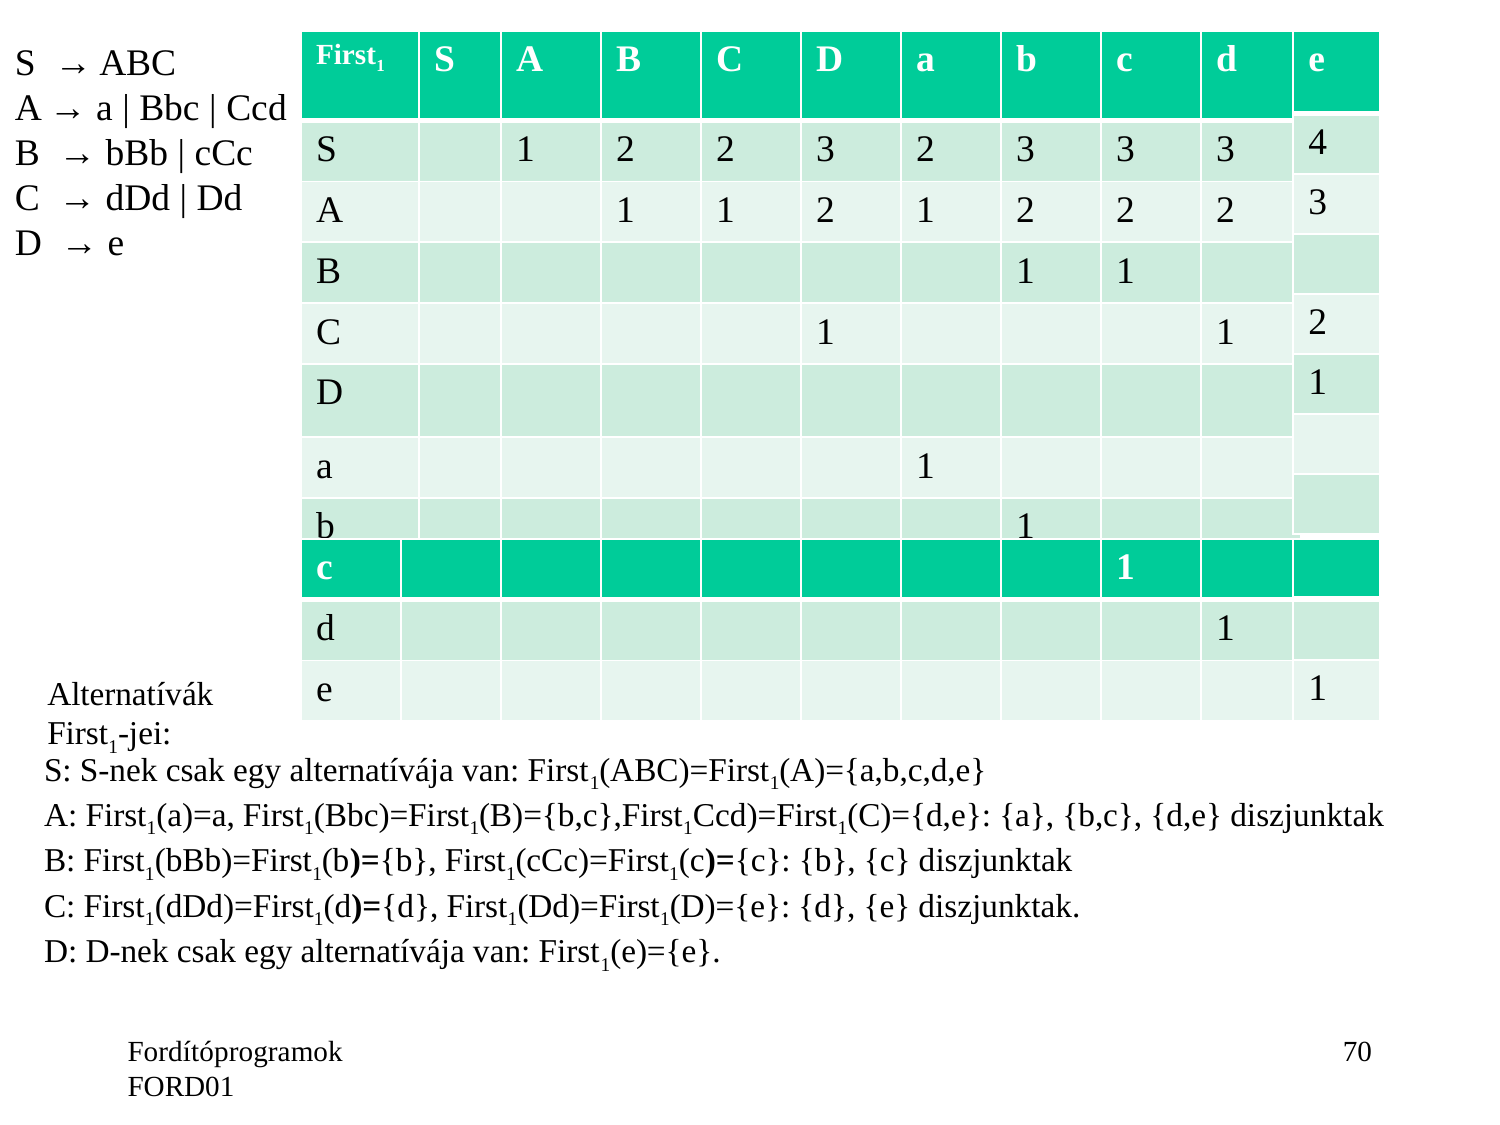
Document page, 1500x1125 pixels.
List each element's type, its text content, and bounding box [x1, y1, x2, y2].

table_cell 1 [502, 123, 600, 181]
slide_number 70 [1074, 1025, 1388, 1100]
table_cell [1202, 438, 1292, 497]
slide_number Fordítóprogramok FORD01 [112, 1025, 425, 1100]
table_cell 1 [702, 182, 800, 241]
table_cell [802, 243, 900, 302]
table_cell e [302, 661, 400, 720]
table_cell a [302, 438, 418, 497]
table_cell [502, 661, 600, 720]
table_cell [502, 365, 600, 436]
table_cell S [302, 123, 418, 181]
table_cell 2 [1102, 182, 1200, 241]
table_cell [1102, 499, 1200, 538]
table_header c [302, 540, 400, 597]
table_cell d [302, 602, 400, 660]
table_cell [702, 499, 800, 538]
table_cell A [302, 182, 418, 241]
table_cell [502, 602, 600, 660]
table_cell 1 [1102, 243, 1200, 302]
table_cell [602, 365, 700, 436]
table_header [802, 540, 900, 597]
table_cell [420, 438, 500, 497]
table_header [502, 540, 600, 597]
table_cell [1294, 475, 1379, 533]
table_header [1002, 540, 1100, 597]
table_cell 1 [1202, 304, 1292, 363]
table_cell [602, 304, 700, 363]
table_cell [1202, 661, 1292, 720]
table_header A [502, 32, 600, 118]
table_cell 1 [1002, 499, 1100, 538]
table_cell [502, 438, 600, 497]
table_cell [1102, 304, 1200, 363]
table_cell B [302, 243, 418, 302]
table_cell [702, 365, 800, 436]
text_box S → ABC A → a | Bbc | Ccd B → bBb | cCc C → dDd | Dd D → e [0, 30, 300, 451]
table_cell [602, 438, 700, 497]
table_cell [602, 499, 700, 538]
table_cell [602, 661, 700, 720]
table_cell 3 [1294, 175, 1379, 233]
table_cell [1102, 602, 1200, 660]
table_cell [420, 304, 500, 363]
table_cell 1 [902, 438, 1000, 497]
table_cell 3 [1102, 123, 1200, 181]
table_header c [1102, 32, 1200, 118]
table_cell 2 [802, 182, 900, 241]
table_header S [420, 32, 500, 118]
table_header d [1202, 32, 1292, 118]
table_cell [1202, 499, 1300, 538]
table_cell 2 [1202, 182, 1292, 241]
table_cell 1 [602, 182, 700, 241]
table_cell [1294, 235, 1379, 293]
text_box S: S-nek csak egy alternatívája van: First1(ABC)=First1(A)={a,b,c,d,e} A: First1(a)=a, First1(Bbc)=First1(B)={b,c},First1Ccd)=First1(C)={d,e}: {a}, {b,c}, {d,e} diszjunktak B: First1(bBb)=First1(b)={b}, First1(cCc)=First1(c)={c}: {b}, {c} diszjunktak C: First1(dDd)=First1(d)={d}, First1(Dd)=First1(D)={e}: {d}, {e} diszjunktak. D: D-nek csak egy alternatívája van: First1(e)={e}. [29, 740, 1436, 983]
table_cell [420, 123, 500, 181]
table_cell [1294, 602, 1379, 659]
table_cell [502, 243, 600, 302]
table_cell [902, 661, 1000, 720]
table_header [1294, 540, 1379, 596]
table_header e [1294, 32, 1379, 111]
table_cell [802, 438, 900, 497]
table_cell 1 [1202, 602, 1292, 660]
table_cell [802, 661, 900, 720]
table_header B [602, 32, 700, 118]
table_header First1 [302, 32, 418, 118]
table_cell [402, 661, 500, 720]
table_cell 1 [802, 304, 900, 363]
table_cell 2 [602, 123, 700, 181]
table_header 1 [1102, 540, 1200, 597]
table_cell 1 [902, 182, 1000, 241]
table_cell [502, 499, 600, 538]
table_cell [902, 365, 1000, 436]
table_cell [1202, 243, 1292, 302]
table_cell [602, 602, 700, 660]
table_cell [1102, 438, 1200, 497]
table_cell [420, 182, 500, 241]
table_cell [1002, 438, 1100, 497]
table_cell [902, 243, 1000, 302]
table_cell D [302, 365, 418, 436]
table_cell [1002, 602, 1100, 660]
table_cell [702, 438, 800, 497]
table_cell 1 [1002, 243, 1100, 302]
table_cell 2 [1002, 182, 1100, 241]
table_header [702, 540, 800, 597]
table_cell 3 [802, 123, 900, 181]
table_cell 4 [1294, 116, 1379, 173]
table_cell [702, 243, 800, 302]
table_cell [502, 304, 600, 363]
table_cell 1 [1294, 661, 1379, 720]
table_cell [1102, 661, 1200, 720]
table_cell [420, 243, 500, 302]
table_header b [1002, 32, 1100, 118]
text_box Alternatívák First1-jei: [32, 664, 229, 765]
table_header [602, 540, 700, 597]
table_cell [1102, 365, 1200, 436]
table_cell 3 [1002, 123, 1100, 181]
table_header [402, 540, 500, 597]
table_cell [1294, 415, 1379, 473]
table_cell 2 [1294, 295, 1379, 353]
table_header D [802, 32, 900, 118]
table_cell [1002, 661, 1100, 720]
table_cell [1002, 365, 1100, 436]
table_cell 2 [902, 123, 1000, 181]
table_cell 1 [1294, 355, 1379, 413]
table_cell [502, 182, 600, 241]
table_cell [902, 602, 1000, 660]
table_cell [902, 499, 1000, 538]
table_cell [420, 499, 500, 538]
table_cell [802, 499, 900, 538]
table_header [902, 540, 1000, 597]
table_cell [802, 602, 900, 660]
table_cell [902, 304, 1000, 363]
table_cell [1002, 304, 1100, 363]
table_cell [420, 365, 500, 436]
table_header C [702, 32, 800, 118]
table_cell [702, 304, 800, 363]
table_cell [602, 243, 700, 302]
table_cell 2 [702, 123, 800, 181]
table_header a [902, 32, 1000, 118]
table_cell C [302, 304, 418, 363]
table_cell [402, 602, 500, 660]
table_cell [802, 365, 900, 436]
table_cell 3 [1202, 123, 1292, 181]
table_cell b [302, 499, 418, 538]
table_cell [702, 602, 800, 660]
table_header [1202, 540, 1292, 597]
table_cell [1202, 365, 1292, 436]
table_cell [702, 661, 800, 720]
